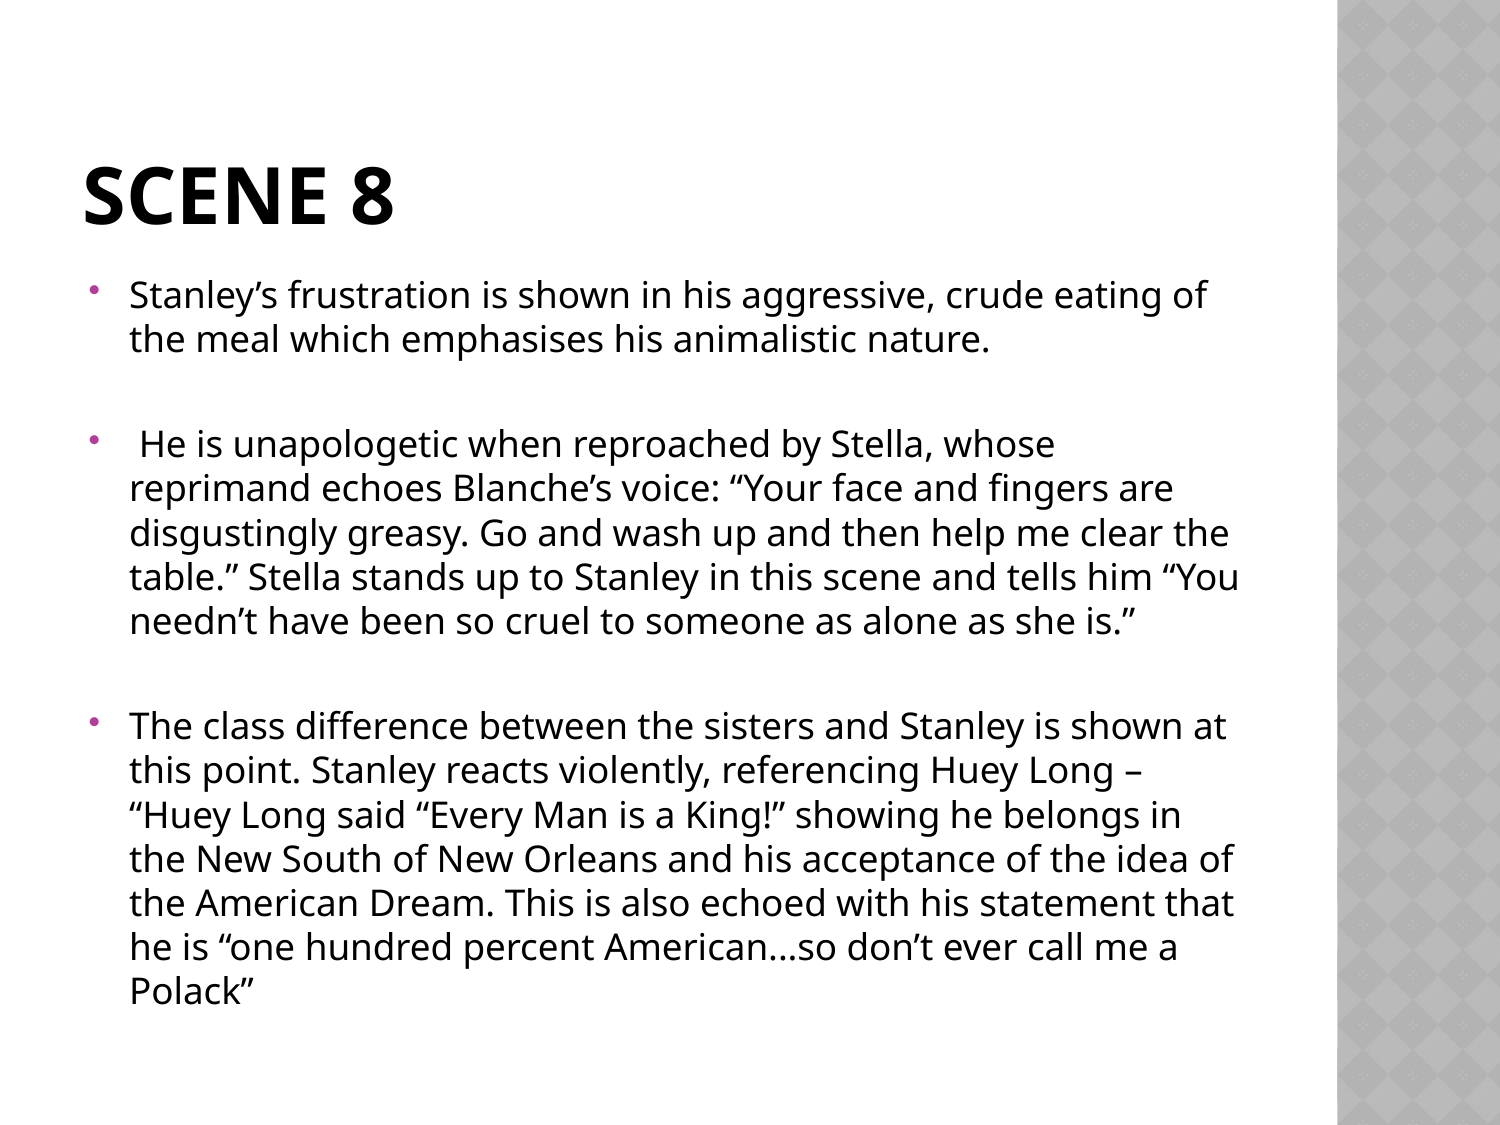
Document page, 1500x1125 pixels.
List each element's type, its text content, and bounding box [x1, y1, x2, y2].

list Stanley’s frustration is shown in his aggressive, crude eating of the meal which emphasises his animalistic nature. He is unapologetic when reproached by Stella, whose reprimand echoes Blanche’s voice: “Your face and fingers are disgustingly greasy. Go and wash up and then help me clear the table.” Stella stands up to Stanley in this scene and tells him “You needn’t have been so cruel to someone as alone as she is.” The class difference between the sisters and Stanley is shown at this point. Stanley reacts violently, referencing Huey Long – “Huey Long said “Every Man is a King!” showing he belongs in the New South of New Orleans and his acceptance of the idea of the American Dream. This is also echoed with his statement that he is “one hundred percent American...so don’t ever call me a Polack” [75, 264, 1263, 1059]
title Scene 8 [75, 52, 1263, 240]
